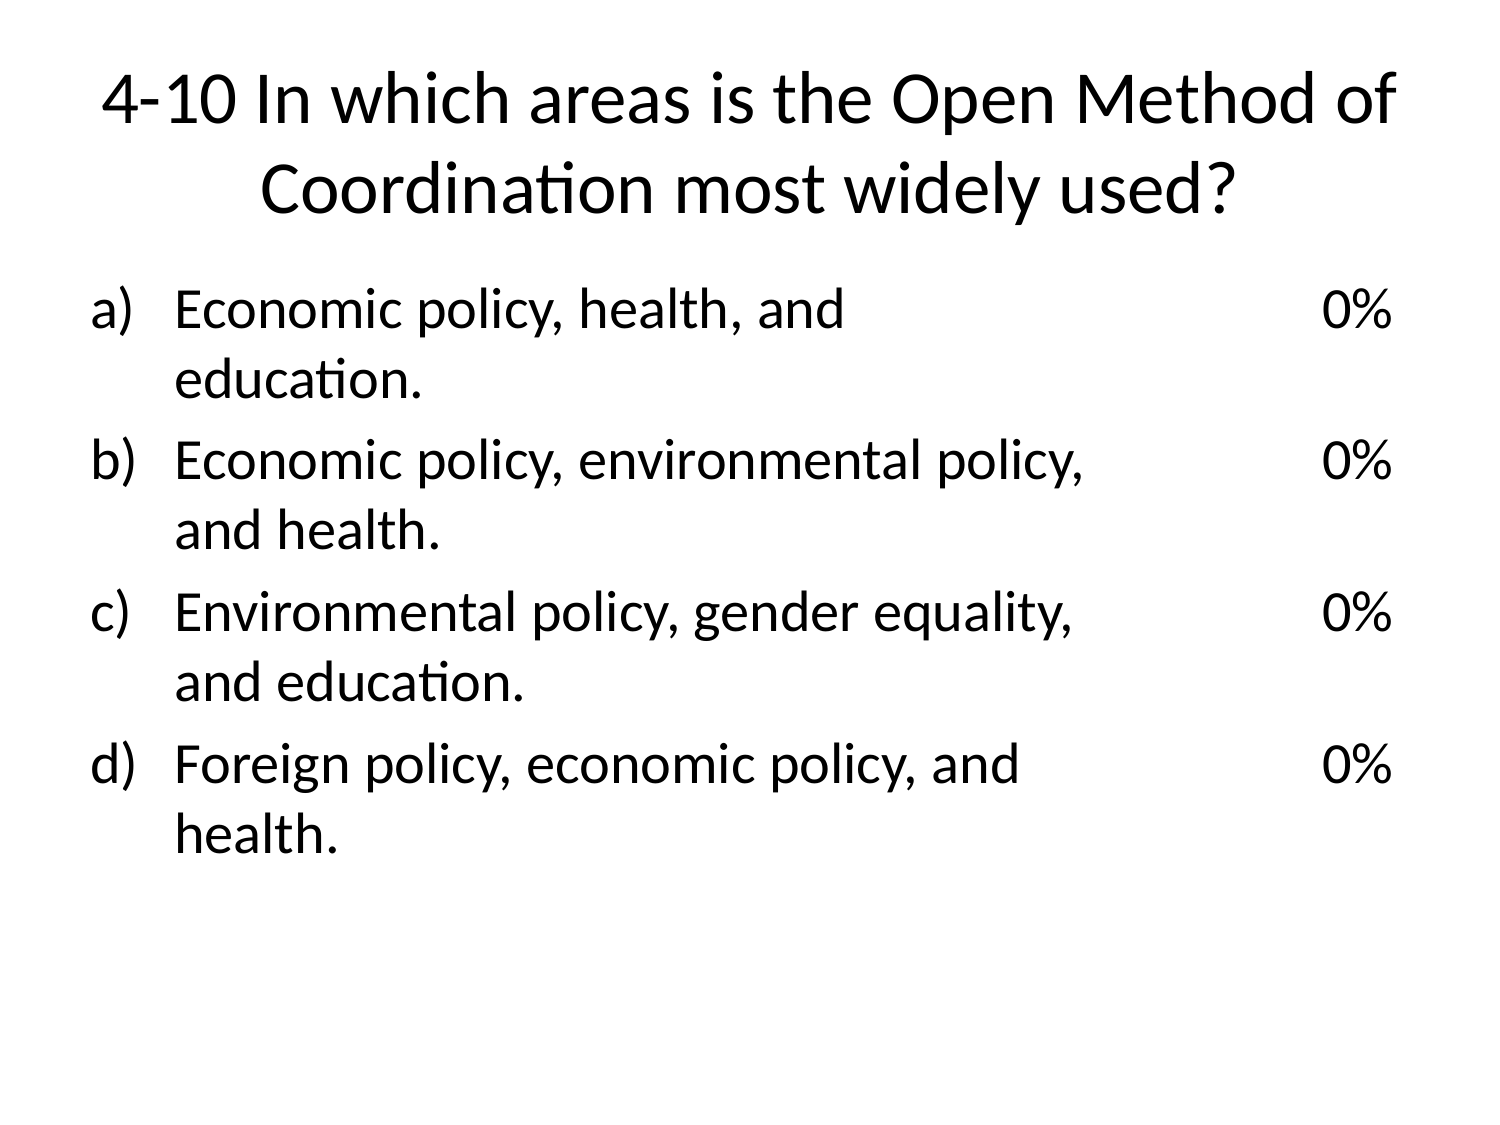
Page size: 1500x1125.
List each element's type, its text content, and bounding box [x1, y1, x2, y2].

title 4-10 In which areas is the Open Method of Coordination most widely used? [74, 37, 1426, 241]
list Economic policy, health, and education. Economic policy, environmental policy, and health. Environmental policy, gender equality, and education. Foreign policy, economic policy, and health. [74, 262, 1117, 886]
list 0% 0% 0% 0% [1124, 262, 1409, 1006]
